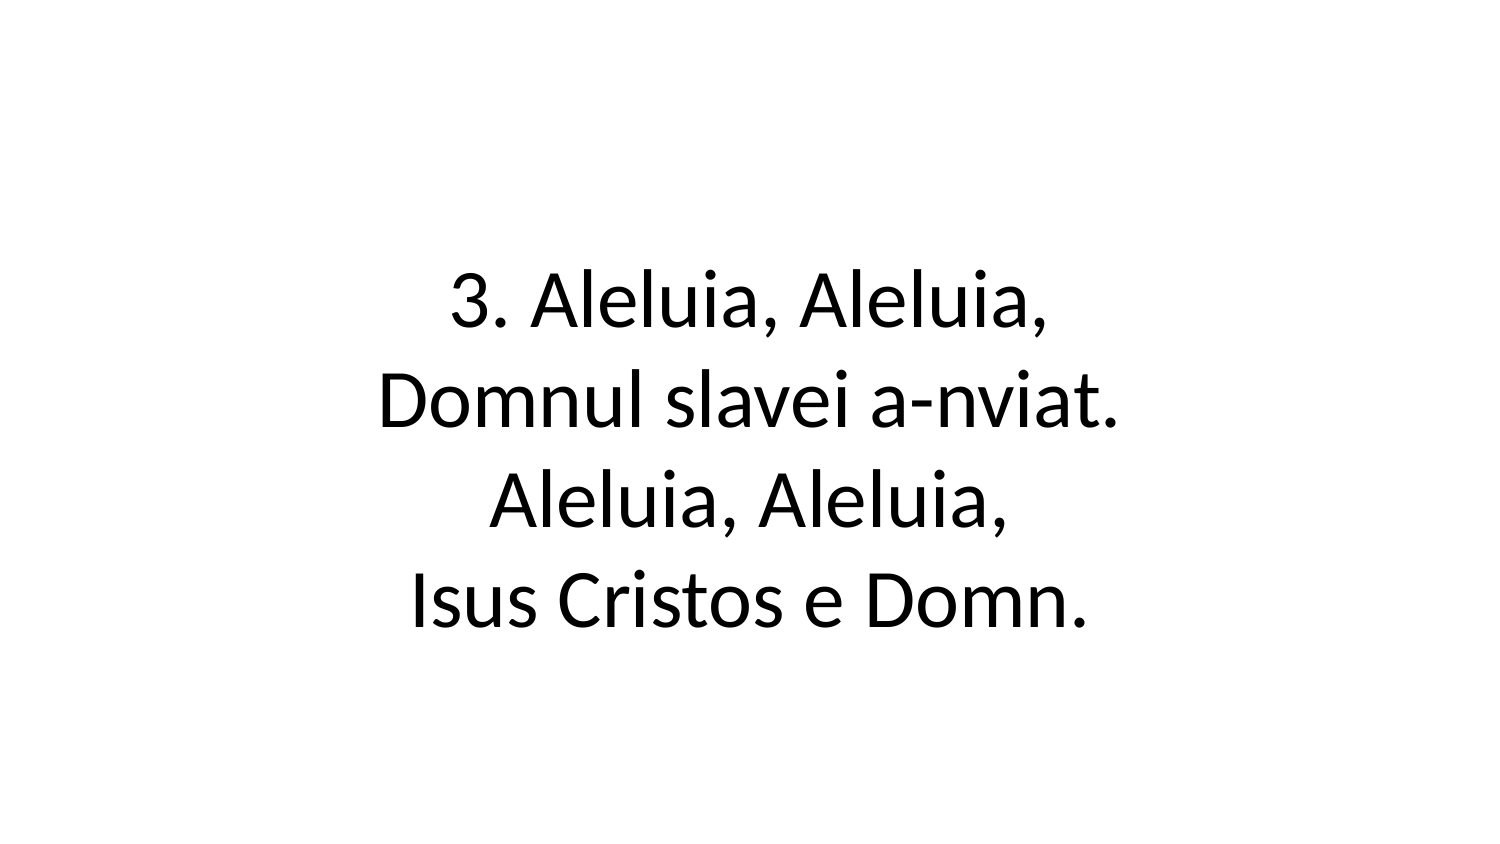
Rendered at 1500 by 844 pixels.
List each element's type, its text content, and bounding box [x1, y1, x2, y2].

text_box 3. Aleluia, Aleluia, Domnul slavei a-nviat. Aleluia, Aleluia, Isus Cristos e Domn. [362, 192, 1138, 652]
